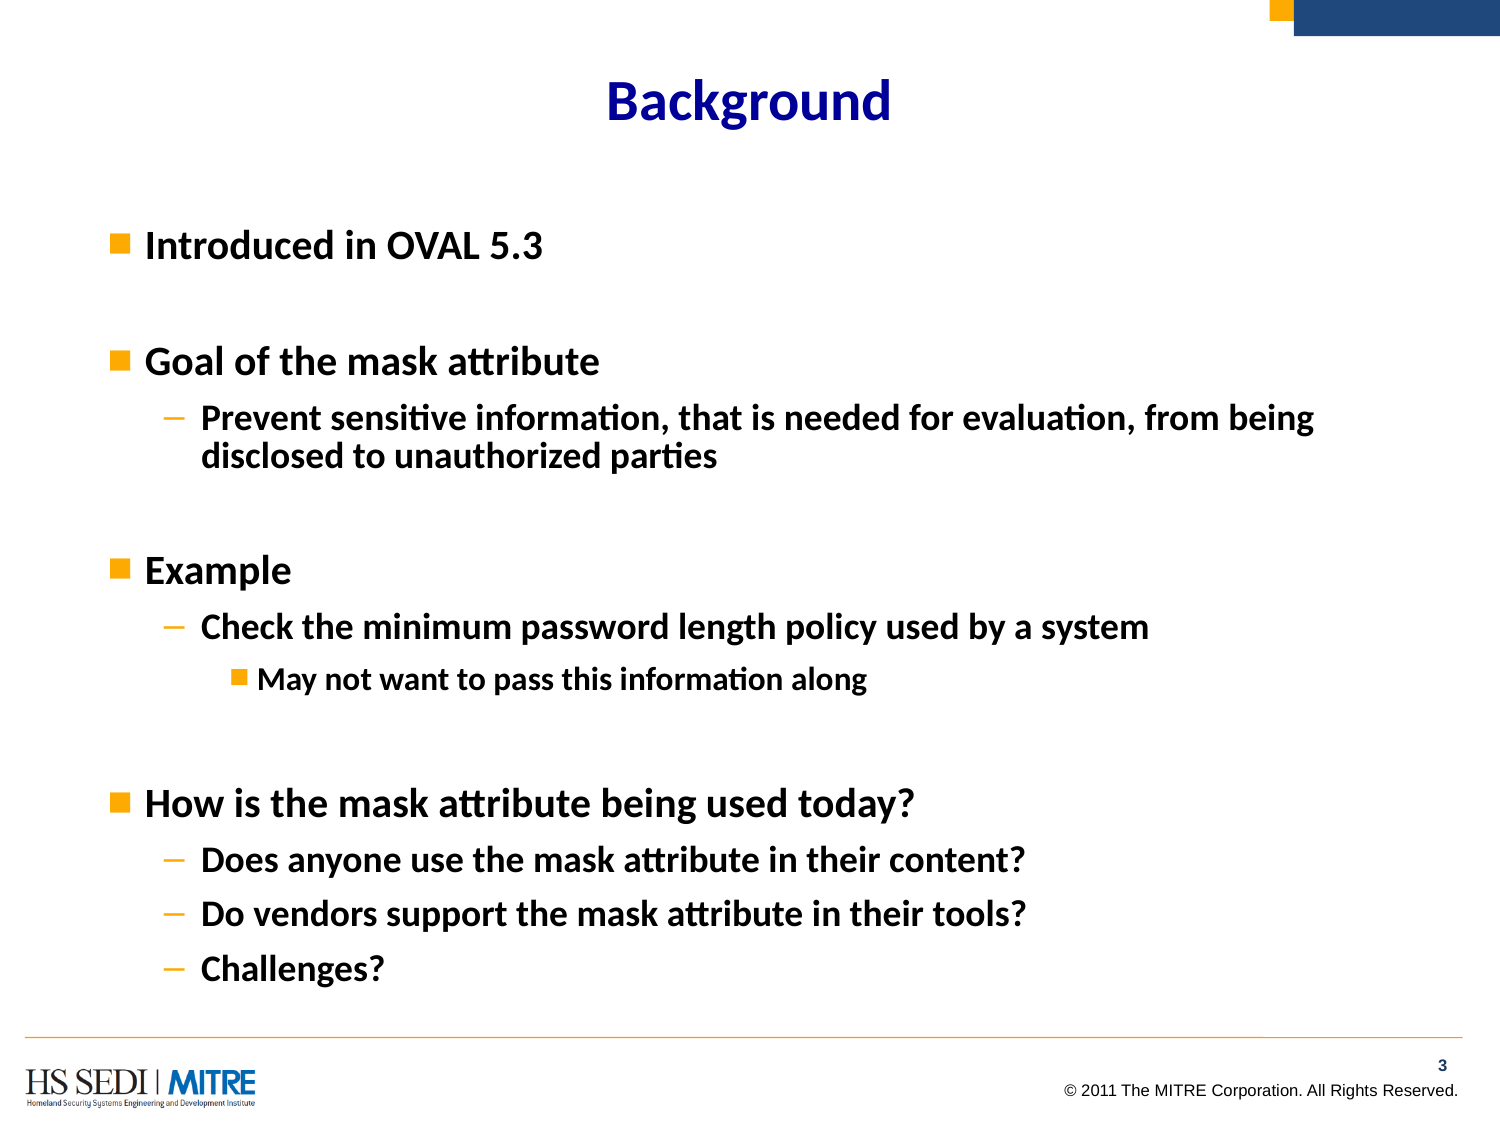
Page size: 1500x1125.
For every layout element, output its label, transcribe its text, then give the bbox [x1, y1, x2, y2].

picture [20, 1058, 271, 1122]
slide_number 2 [1374, 1049, 1463, 1076]
title Background [43, 62, 1457, 151]
list Introduced in OVAL 5.3 Goal of the mask attribute Prevent sensitive information, that is needed for evaluation, from being disclosed to unauthorized parties Example Check the minimum password length policy used by a system May not want to pass this information along How is the mask attribute being used today? Does anyone use the mask attribute in their content? Do vendors support the mask attribute in their tools? Challenges? [92, 217, 1357, 1004]
